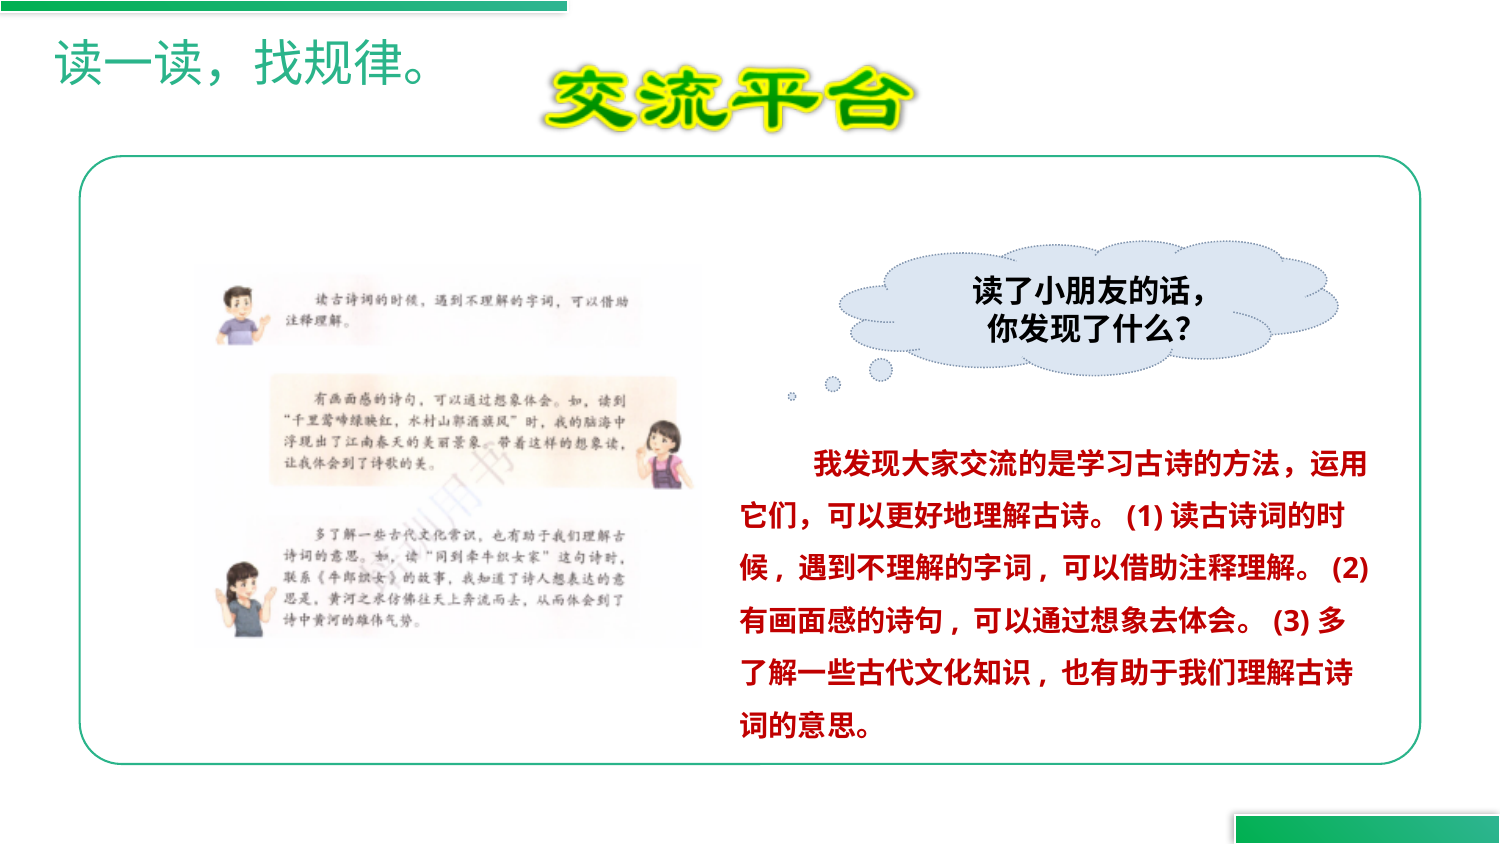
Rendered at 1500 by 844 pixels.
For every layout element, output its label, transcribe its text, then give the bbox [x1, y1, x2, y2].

list 读一读，找规律。 [41, 32, 471, 94]
picture [194, 264, 702, 648]
picture [477, 0, 980, 210]
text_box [839, 240, 1338, 376]
text_box 我发现大家交流的是学习古诗的方法，运用它们，可以更好地理解古诗。(1)读古诗词的时候, 遇到不理解的字词, 可以借助注释理解。(2)有画面感的诗句, 可以通过想象去体会。(3)多了解一些古代文化知识, 也有助于我们理解古诗词的意思。 [728, 421, 1385, 748]
